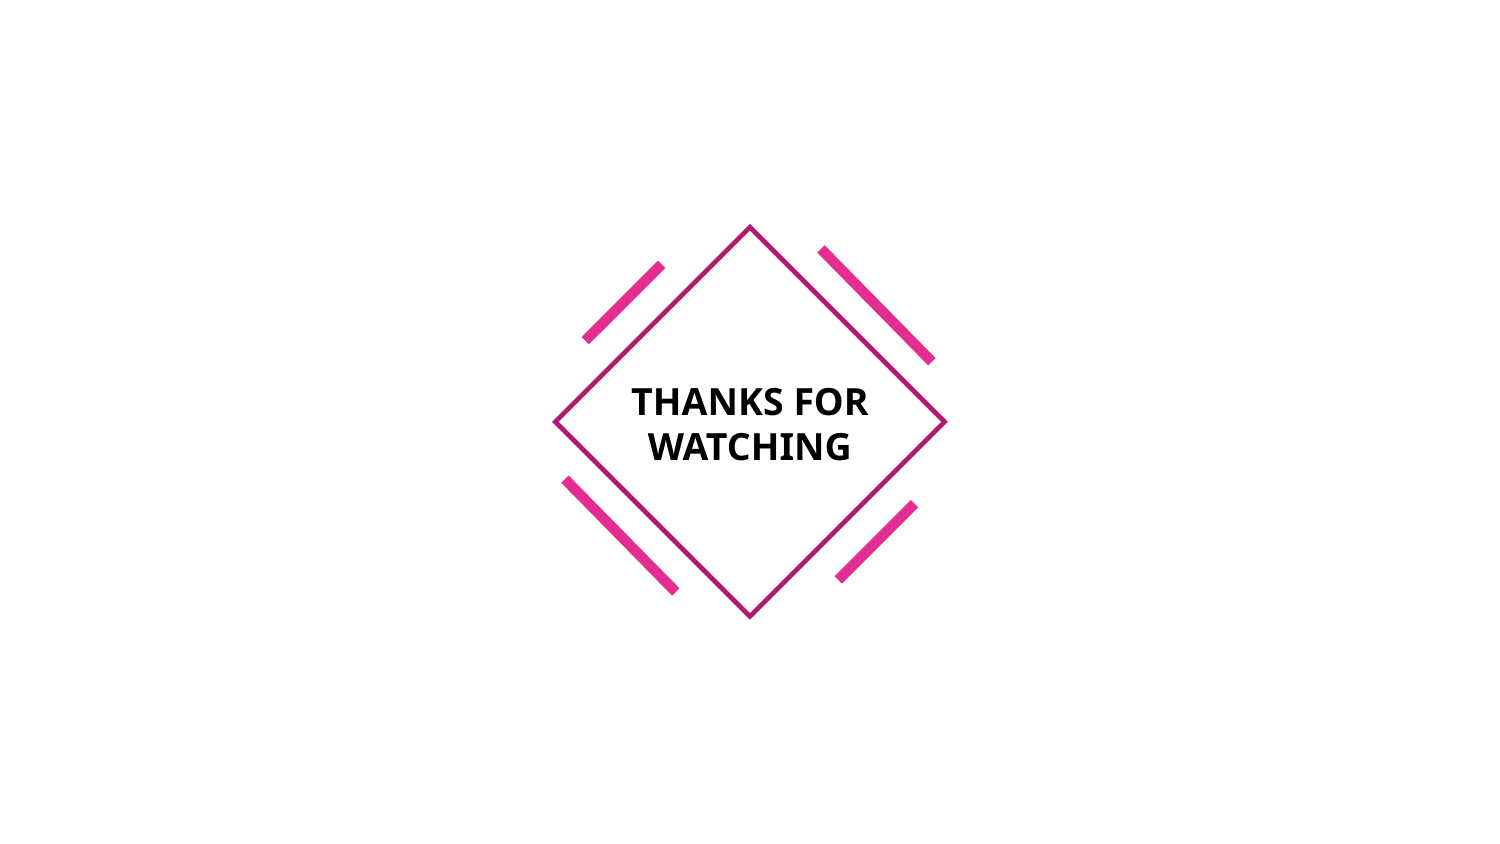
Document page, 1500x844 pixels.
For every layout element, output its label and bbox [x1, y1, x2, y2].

text_box [724, 592, 776, 618]
text_box [553, 411, 564, 432]
text_box [564, 248, 932, 592]
text_box [932, 407, 947, 436]
text_box [727, 225, 773, 248]
